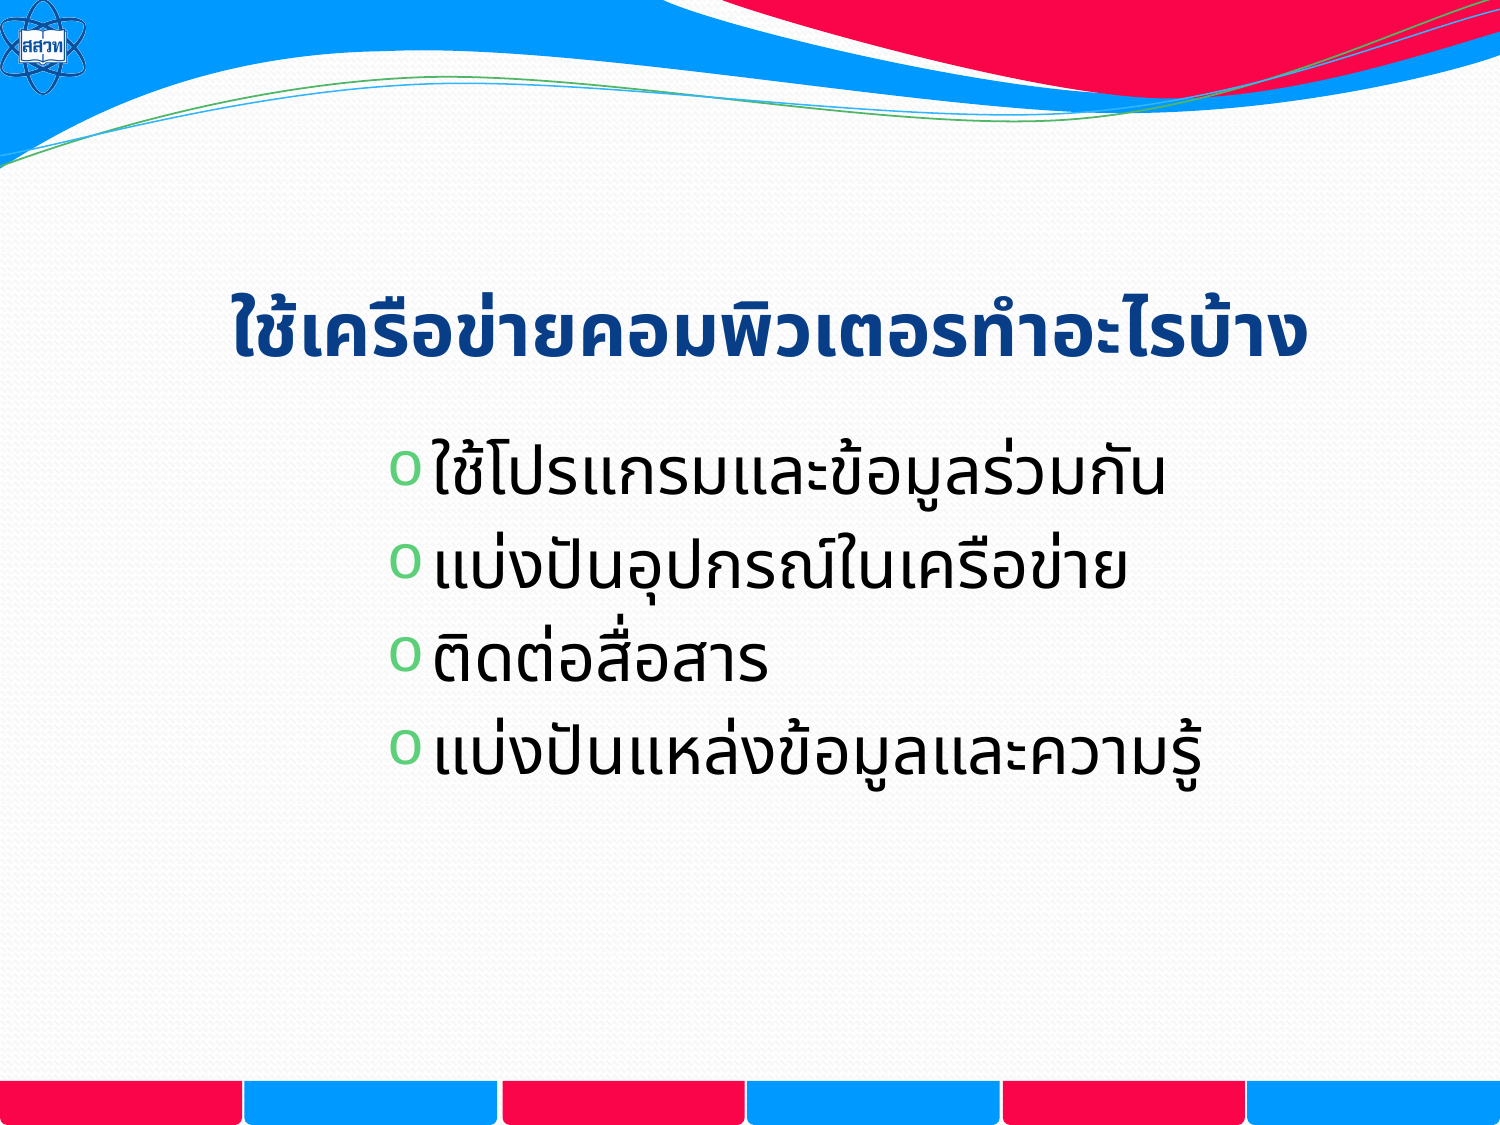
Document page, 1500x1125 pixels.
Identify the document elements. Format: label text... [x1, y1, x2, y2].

picture [0, 0, 86, 95]
list ใช้โปรแกรมและข้อมูลร่วมกัน แบ่งปันอุปกรณ์ในเครือข่าย ติดต่อสื่อสาร แบ่งปันแหล่งข้อมูลและความรู้ [371, 420, 1223, 784]
title ใช้เครือข่ายคอมพิวเตอรทำอะไรบ้าง [230, 184, 1398, 372]
